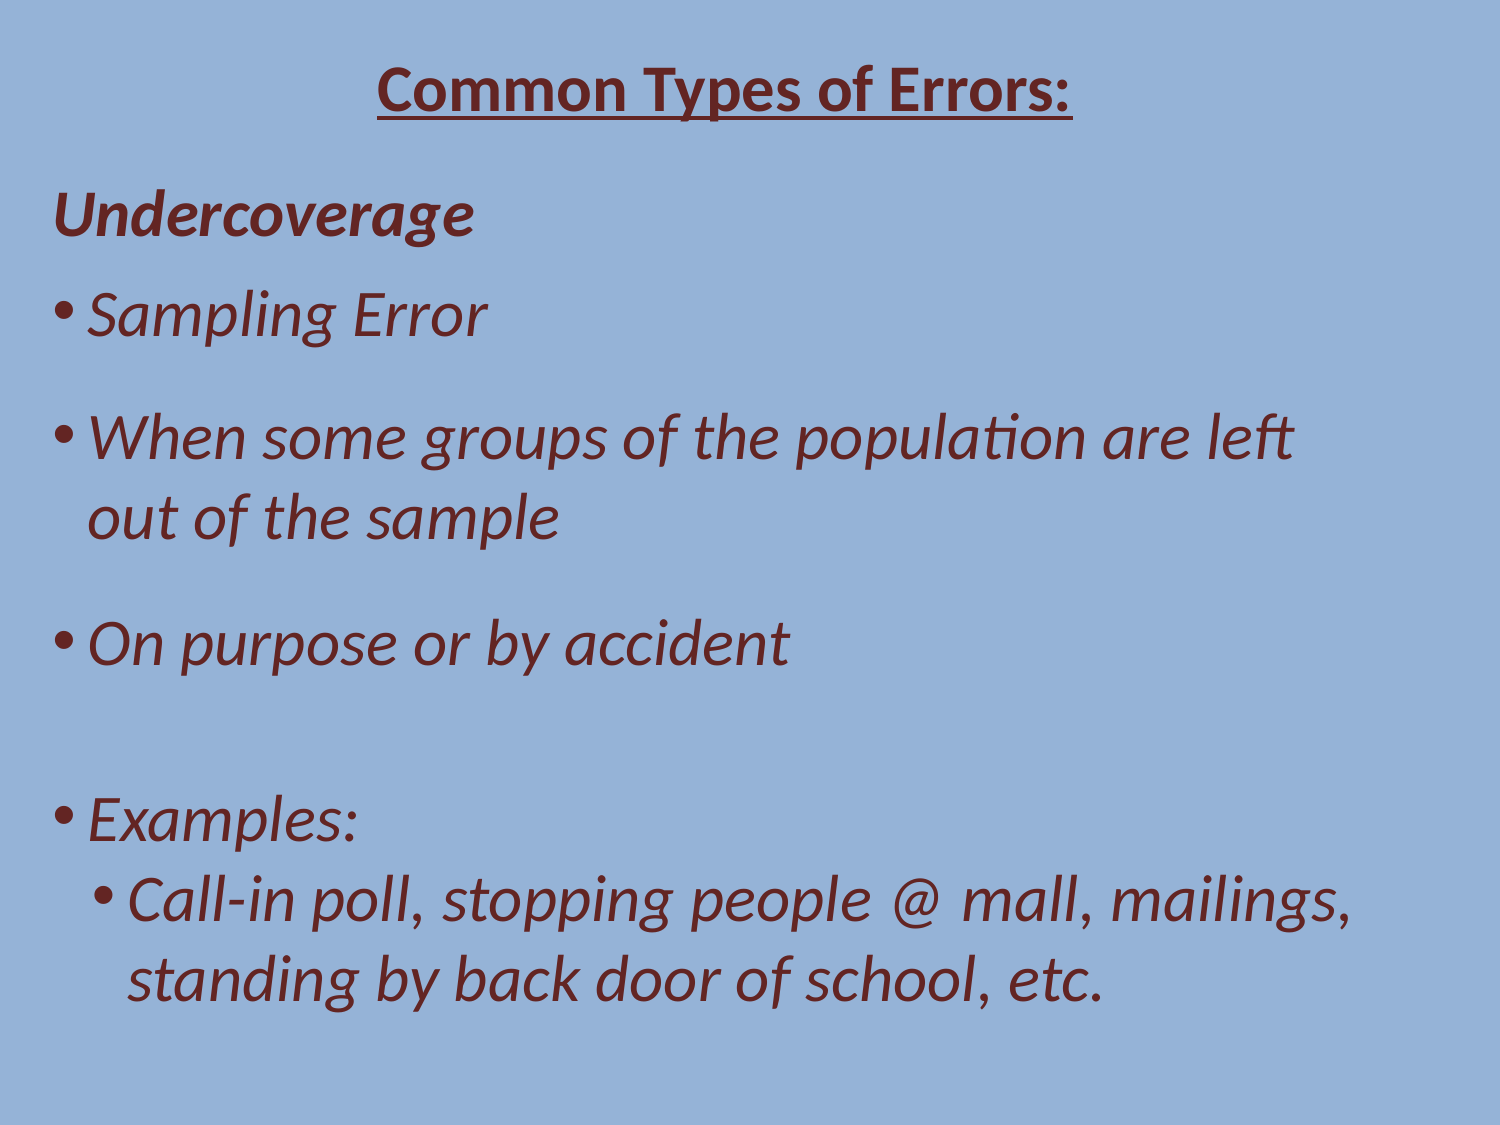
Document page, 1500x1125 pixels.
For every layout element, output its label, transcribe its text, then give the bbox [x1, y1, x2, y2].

text_box On purpose or by accident [37, 591, 1363, 687]
text_box Undercoverage [37, 162, 1475, 258]
text_box Examples: Call-in poll, stopping people @ mall, mailings, standing by back door of school, etc. [37, 767, 1450, 1022]
text_box Sampling Error [37, 262, 1363, 358]
text_box Common Types of Errors: [62, 37, 1388, 133]
text_box When some groups of the population are left out of the sample [37, 385, 1363, 561]
